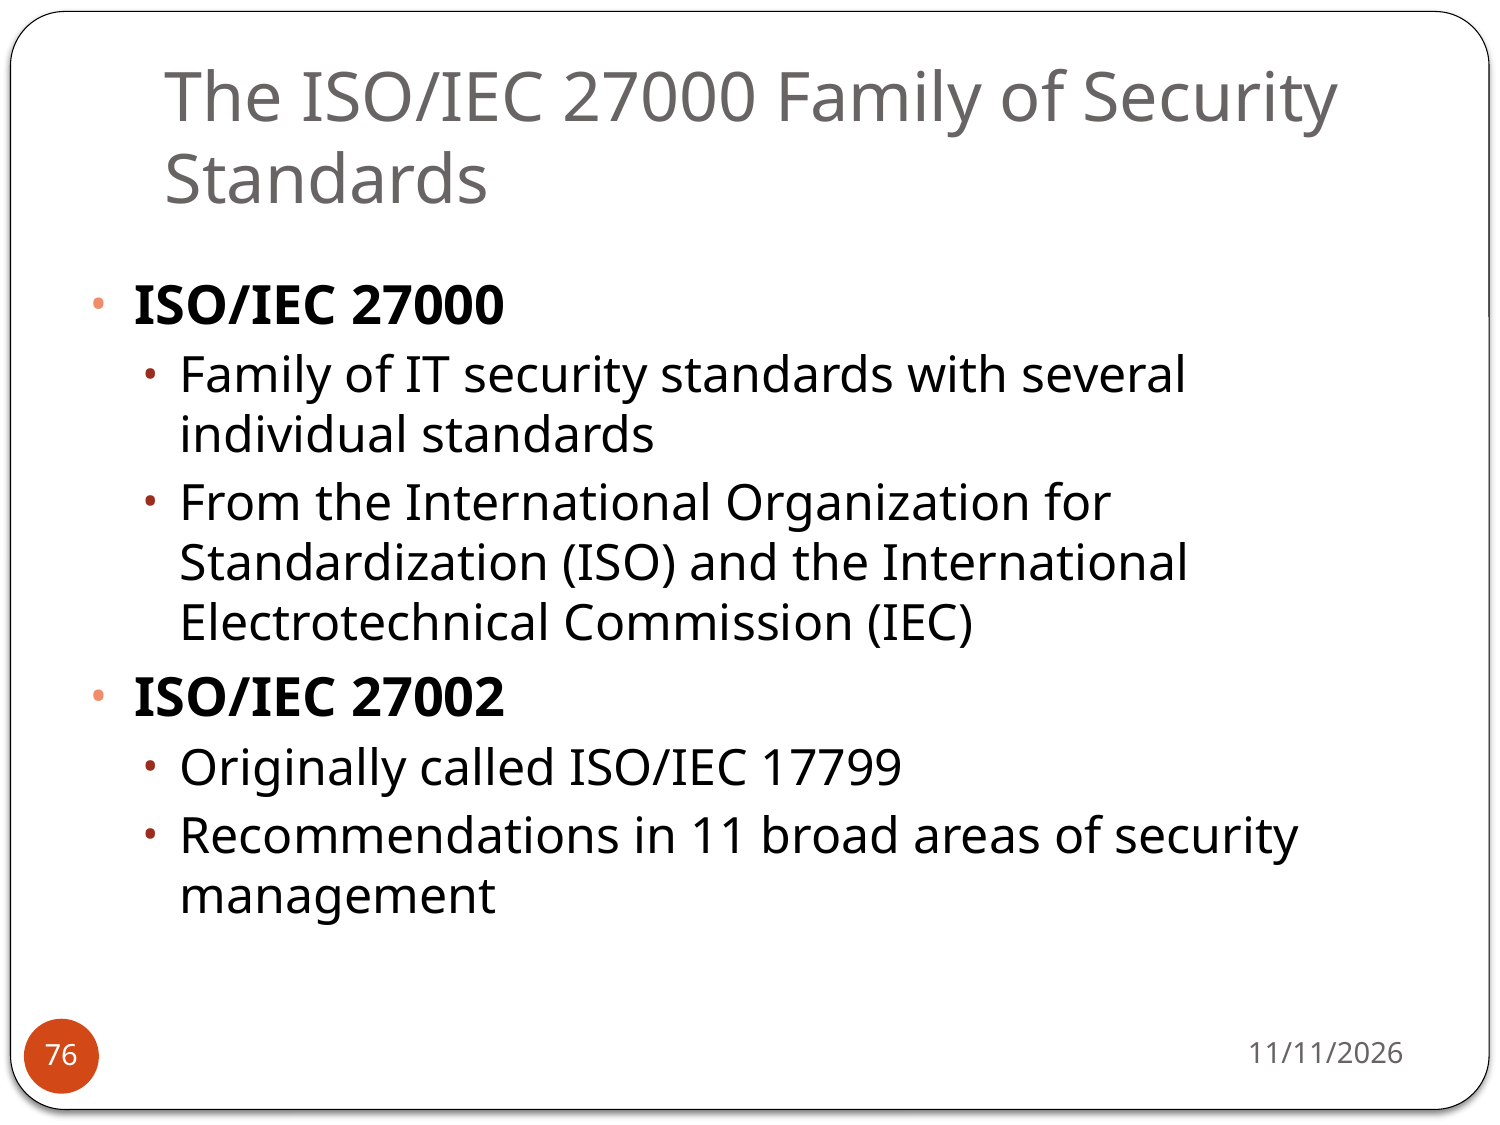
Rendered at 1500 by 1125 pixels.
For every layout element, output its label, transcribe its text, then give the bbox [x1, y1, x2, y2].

slide_number 76 [23, 1018, 99, 1094]
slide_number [1012, 1015, 1419, 1094]
title The ISO/IEC 27000 Family of Security Standards [150, 45, 1425, 233]
list ISO/IEC 27000 Family of IT security standards with several individual standards From the International Organization for Standardization (ISO) and the International Electrotechnical Commission (IEC) ISO/IEC 27002 Originally called ISO/IEC 17799 Recommendations in 11 broad areas of security management [75, 262, 1425, 1025]
